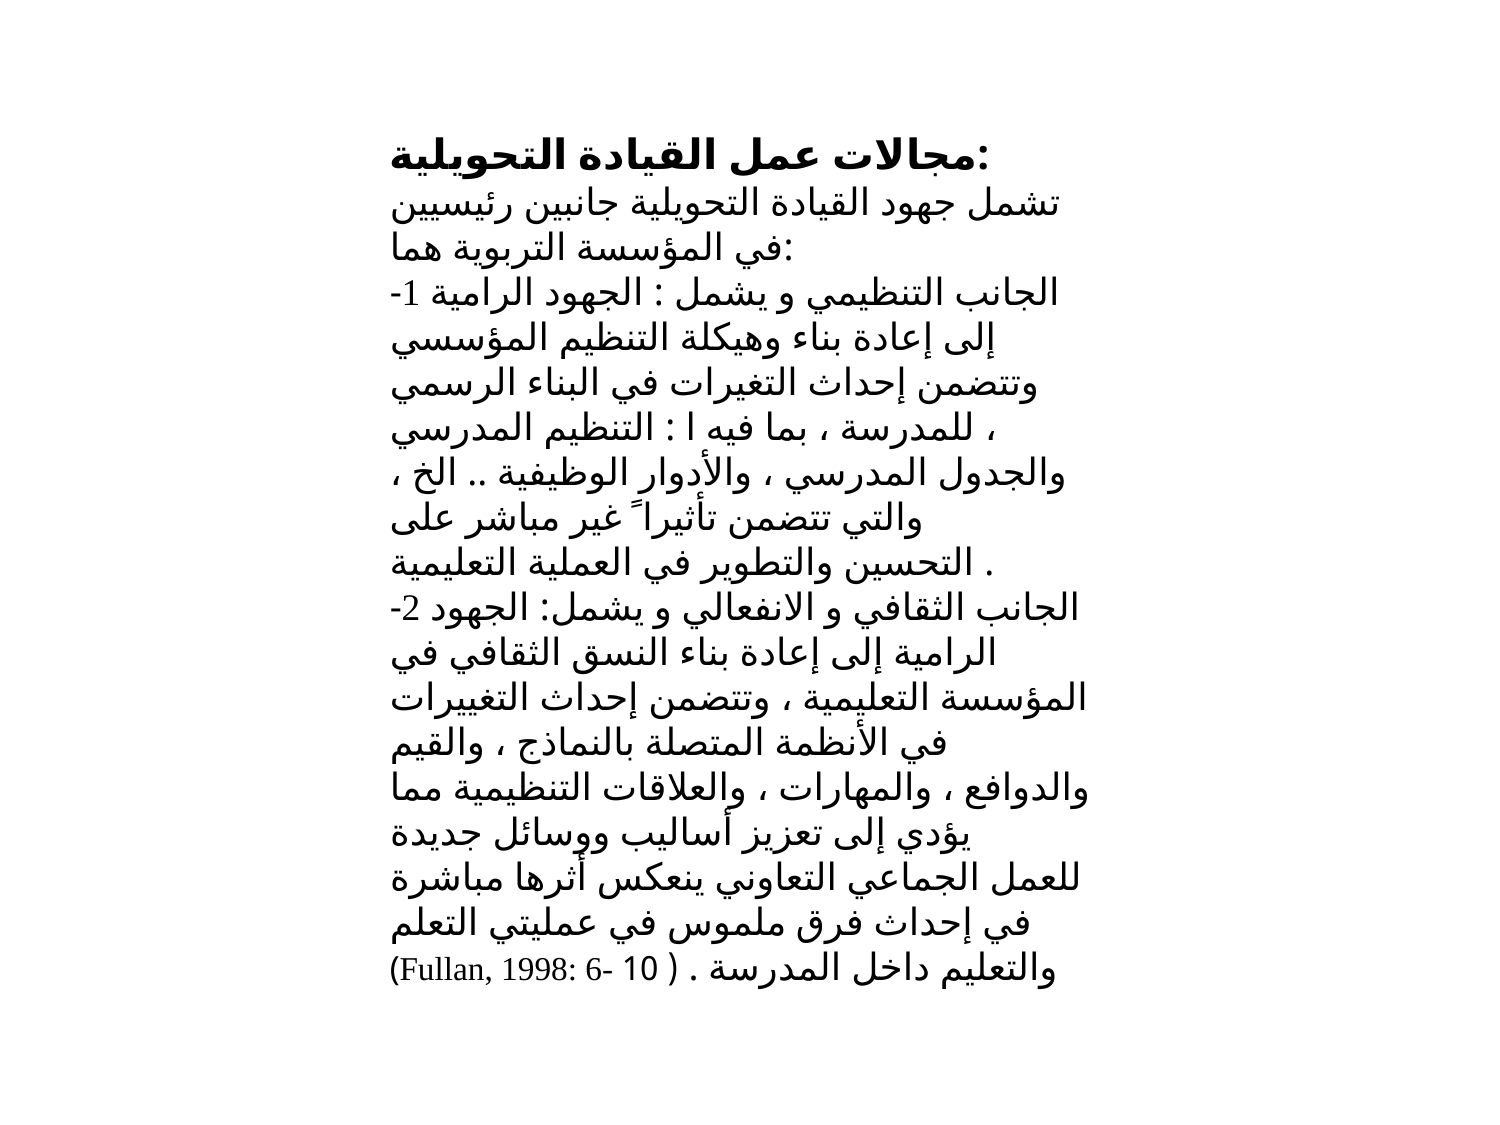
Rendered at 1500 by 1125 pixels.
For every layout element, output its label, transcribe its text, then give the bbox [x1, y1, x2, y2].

text_box مجالات عمل القيادة التحويلية: تشمل جهود القيادة التحويلية جانبين رئيسيين في المؤسسة التربوية هما: -1 الجانب التنظيمي و يشمل : الجهود الرامية إلى إعادة بناء وهيكلة التنظيم المؤسسي وتتضمن إحداث التغيرات في البناء الرسمي للمدرسة ، بما فيه ا : التنظيم المدرسي ، والجدول المدرسي ، والأدوار الوظيفية .. الخ ، والتي تتضمن تأثيرا ً غير مباشر على التحسين والتطوير في العملية التعليمية . -2 الجانب الثقافي و الانفعالي و يشمل: الجهود الرامية إلى إعادة بناء النسق الثقافي في المؤسسة التعليمية ، وتتضمن إحداث التغييرات في الأنظمة المتصلة بالنماذج ، والقيم والدوافع ، والمهارات ، والعلاقات التنظيمية مما يؤدي إلى تعزيز أساليب ووسائل جديدة للعمل الجماعي التعاوني ينعكس أثرها مباشرة في إحداث فرق ملموس في عمليتي التعلم (Fullan, 1998: 6- والتعليم داخل المدرسة . ( 10 [374, 120, 1125, 996]
